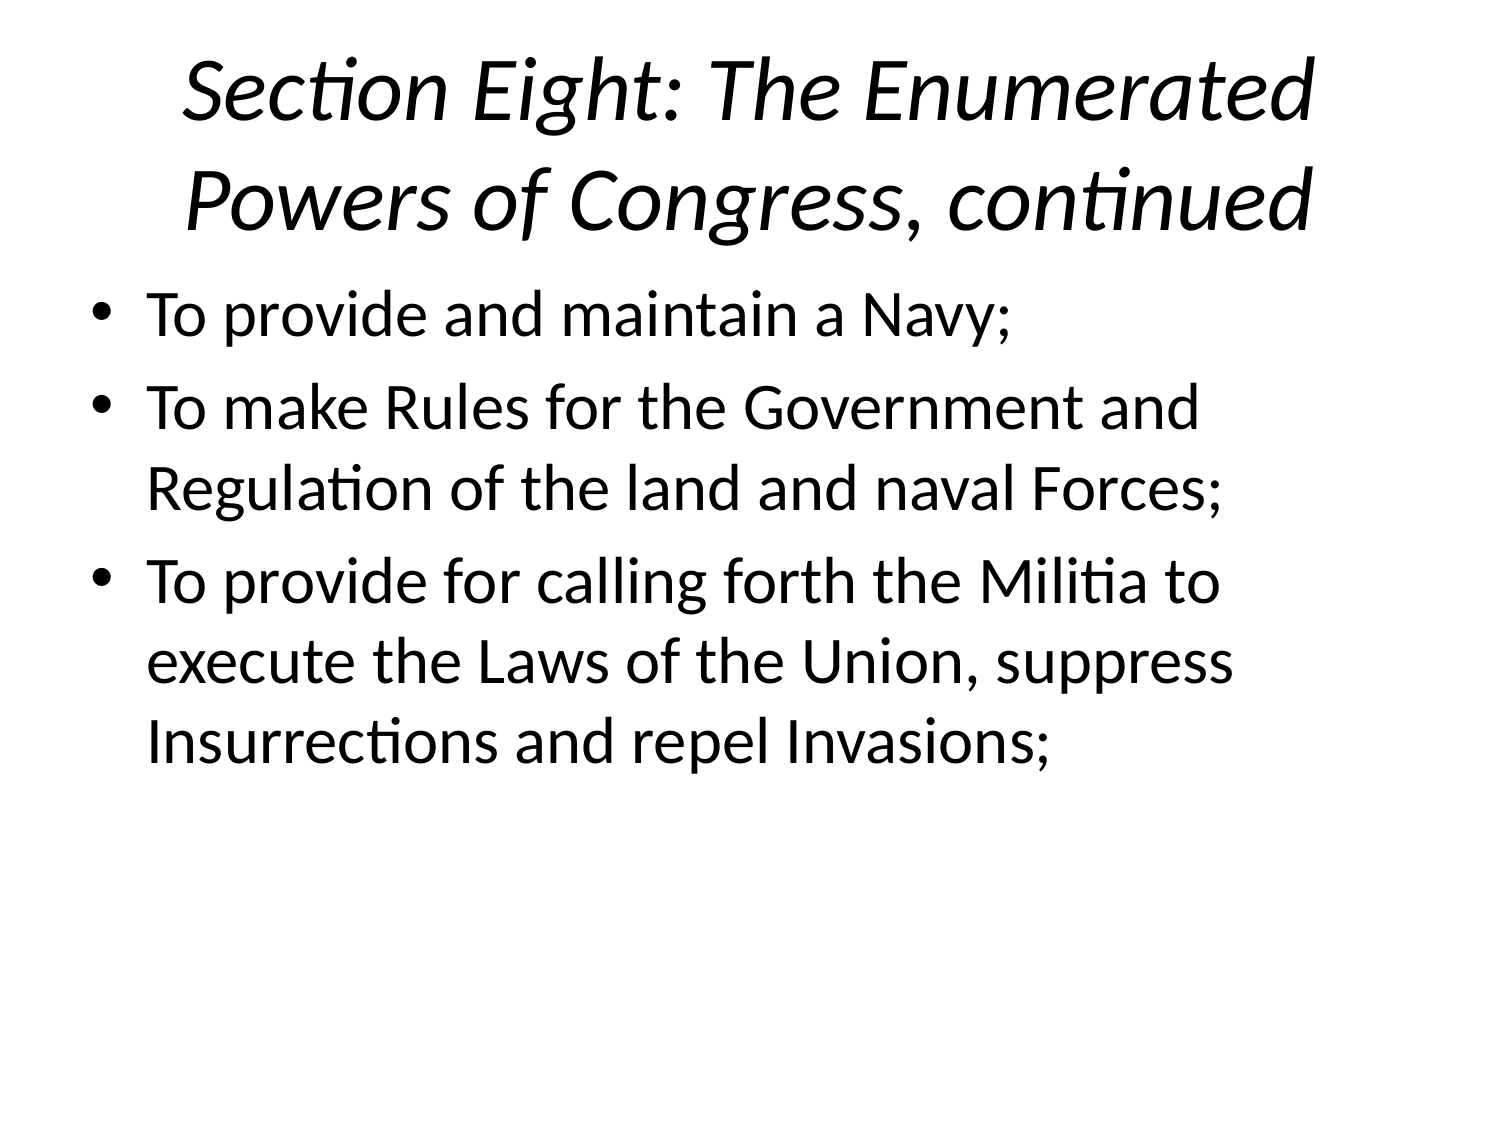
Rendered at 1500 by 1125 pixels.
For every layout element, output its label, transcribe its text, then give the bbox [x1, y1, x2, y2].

title Section Eight: The Enumerated Powers of Congress, continued [74, 44, 1426, 233]
list To provide and maintain a Navy; To make Rules for the Government and Regulation of the land and naval Forces; To provide for calling forth the Militia to execute the Laws of the Union, suppress Insurrections and repel Invasions; [74, 262, 1426, 1006]
